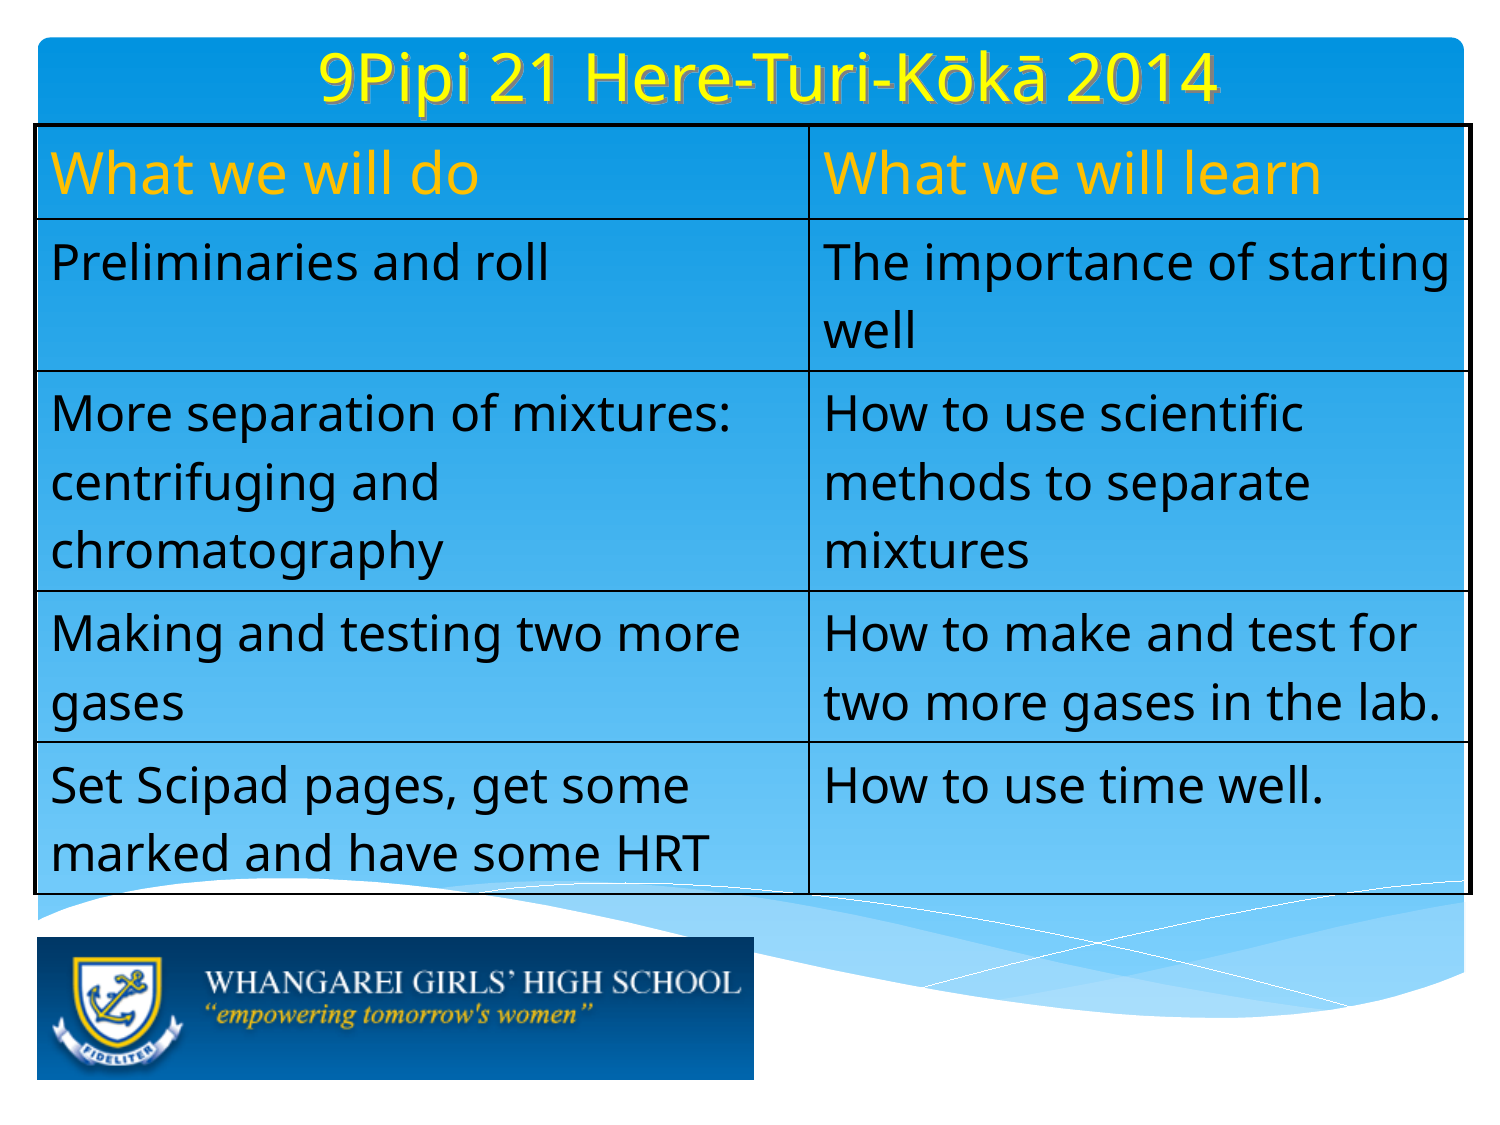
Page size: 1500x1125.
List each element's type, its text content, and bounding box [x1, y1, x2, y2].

table_cell More separation of mixtures: centrifuging and chromatography [37, 372, 808, 590]
table_cell The importance of starting well [810, 220, 1468, 370]
table_cell How to use time well. [810, 743, 1468, 893]
table_cell How to make and test for two more gases in the lab. [810, 592, 1468, 741]
table_cell Set Scipad pages, get some marked and have some HRT [37, 743, 808, 893]
table_header What we will do [37, 127, 808, 218]
table_cell Preliminaries and roll [37, 220, 808, 370]
table_cell How to use scientific methods to separate mixtures [810, 372, 1468, 590]
picture [37, 937, 754, 1080]
table_header What we will learn [810, 127, 1468, 218]
text_box 9Pipi 21 Here-Turi-Kōkā 2014 [162, 24, 1375, 123]
table_cell Making and testing two more gases [37, 592, 808, 741]
